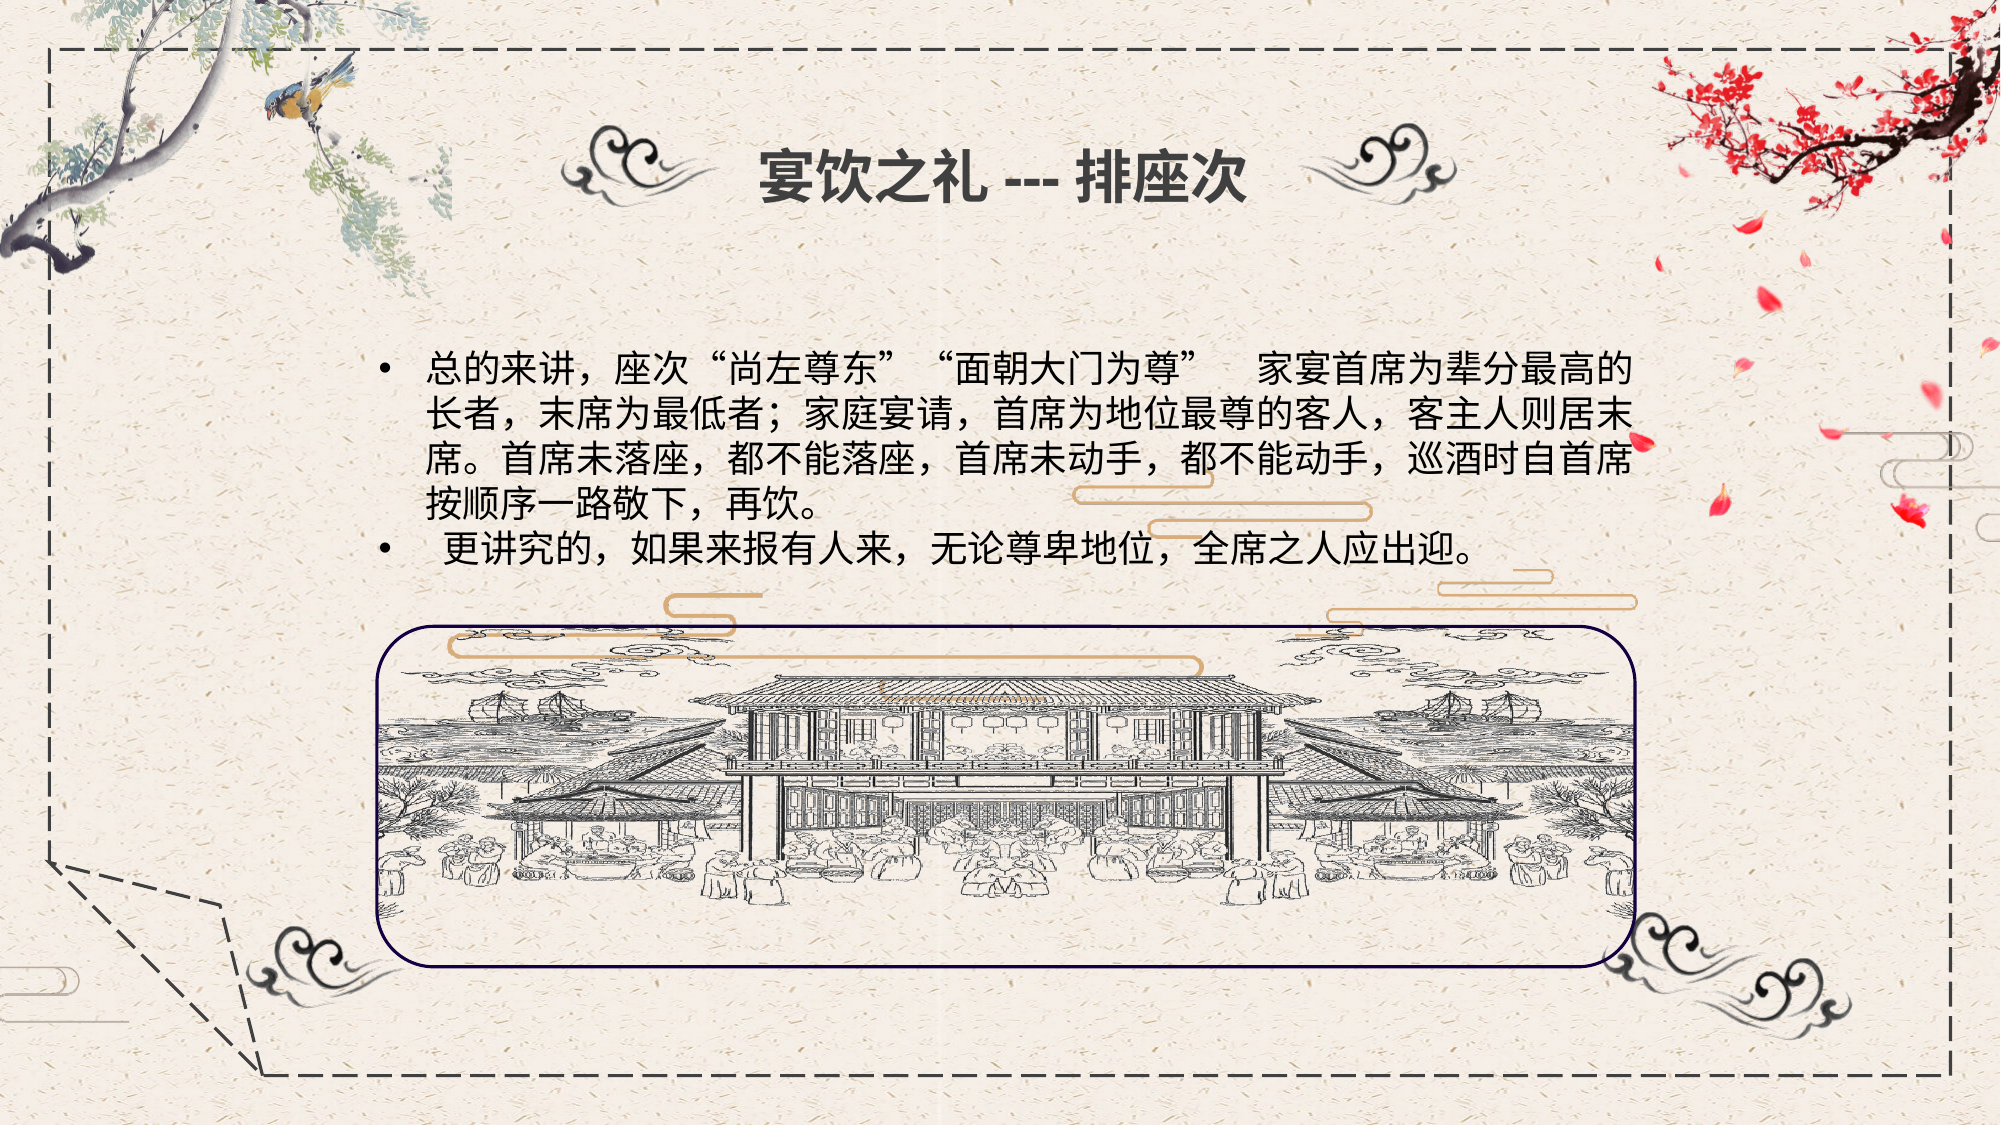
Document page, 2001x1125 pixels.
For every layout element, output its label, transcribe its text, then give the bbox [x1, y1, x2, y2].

picture [0, 0, 2001, 1125]
text_box 宴饮之礼---排座次 [742, 132, 1264, 218]
text_box [375, 625, 1637, 968]
text_box 总的来讲，座次“尚左尊东”“面朝大门为尊” 家宴首席为辈分最高的长者，末席为最低者；家庭宴请，首席为地位最尊的客人，客主人则居末席。首席未落座，都不能落座，首席未动手，都不能动手，巡酒时自首席按顺序一路敬下，再饮。 更讲究的，如果来报有人来，无论尊卑地位，全席之人应出迎。 [363, 337, 1649, 578]
